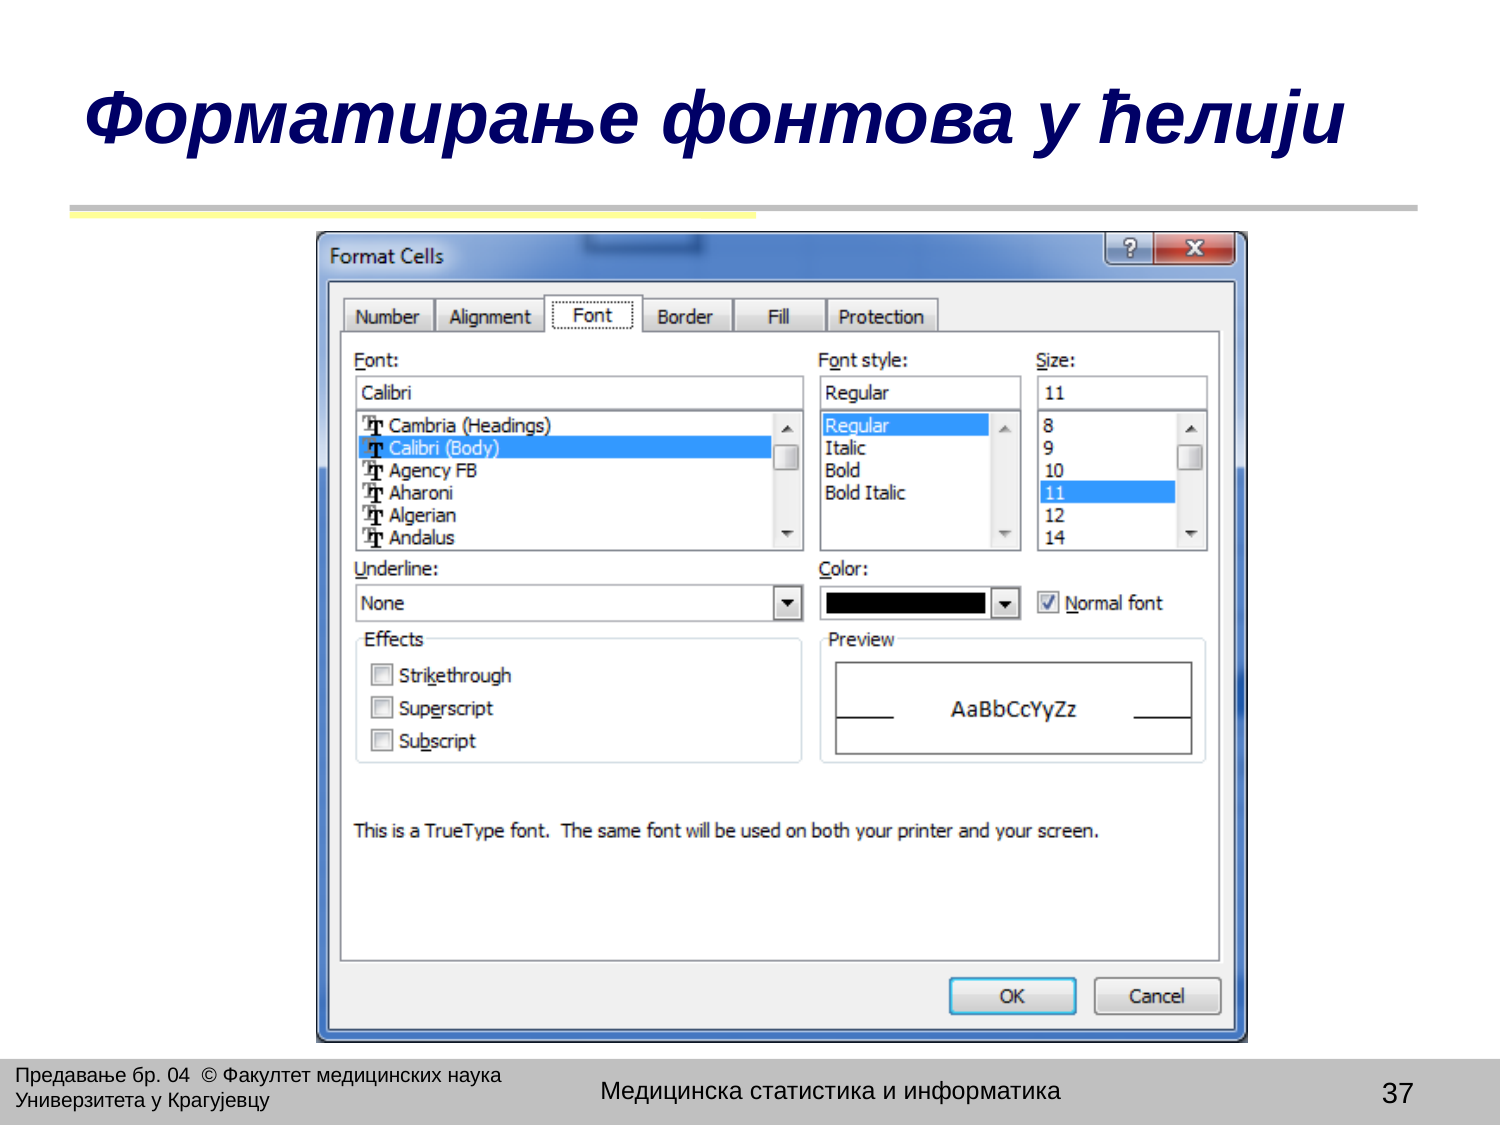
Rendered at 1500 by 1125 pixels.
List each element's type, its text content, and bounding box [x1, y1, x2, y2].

picture [316, 230, 1249, 1044]
slide_number 37 [1166, 1066, 1430, 1125]
slide_number Предавање бр. 04 © Факултет медицинских наука Универзитета у Крагујевцу [0, 1053, 619, 1108]
title Форматирање фонтова у ћелији [69, 19, 1426, 208]
footer Медицинска статистика и информатика [512, 1066, 1151, 1125]
